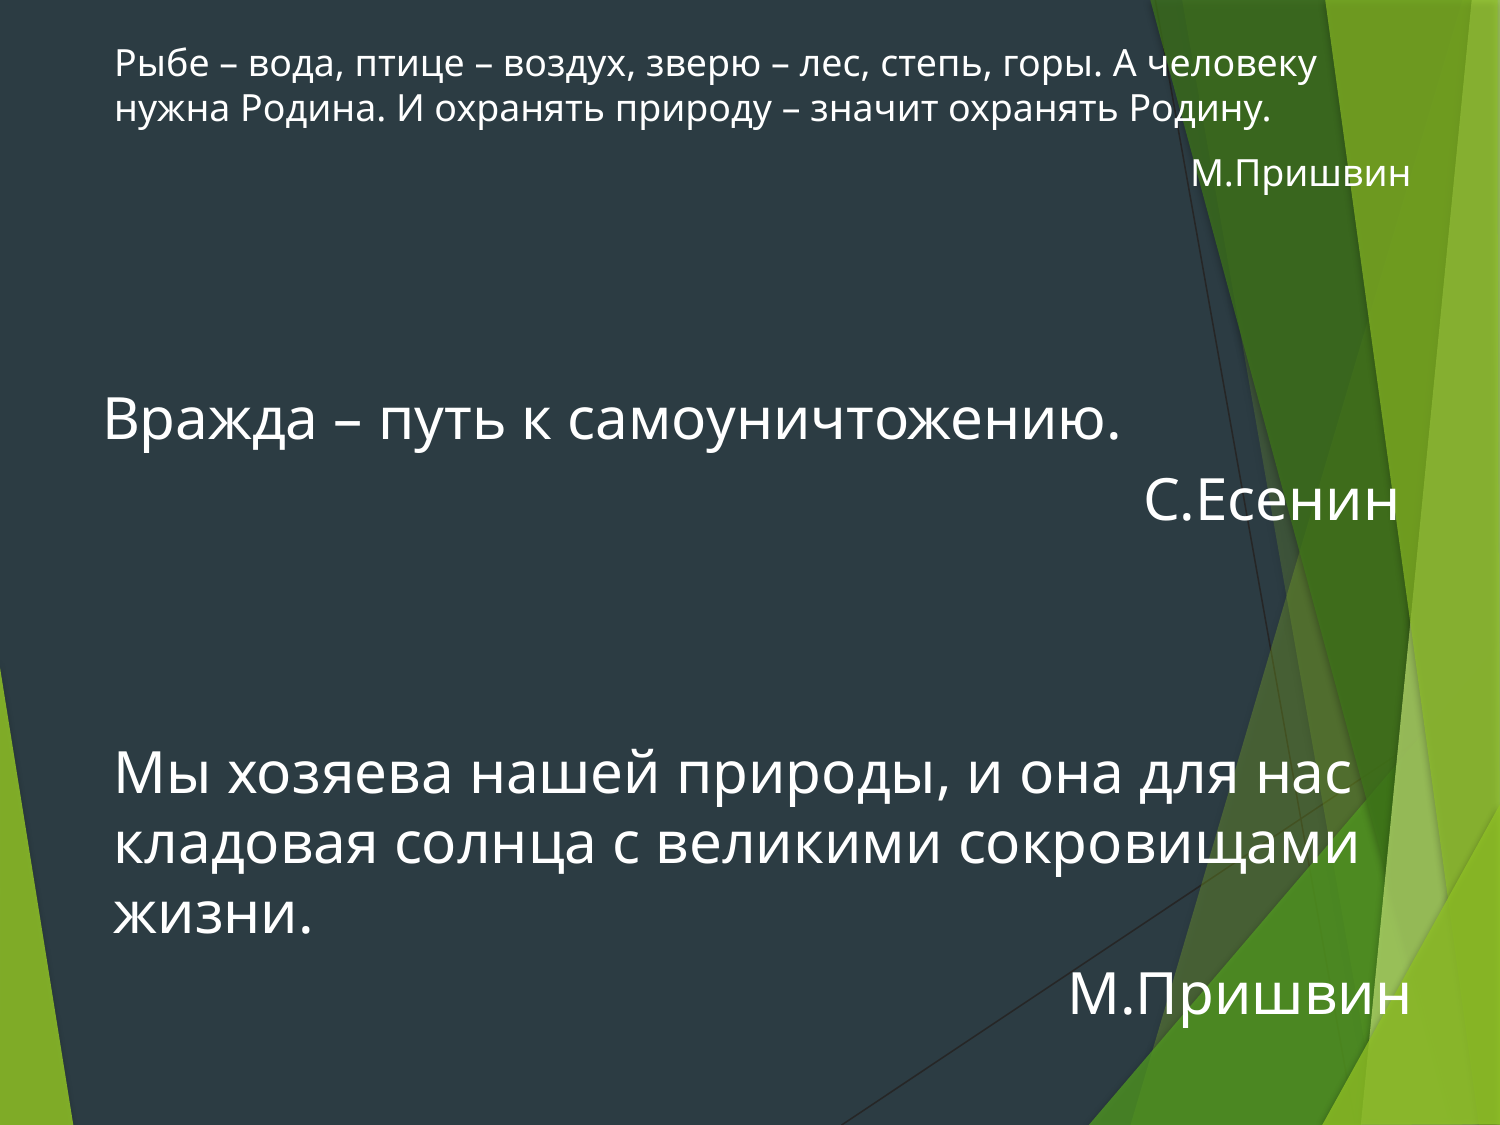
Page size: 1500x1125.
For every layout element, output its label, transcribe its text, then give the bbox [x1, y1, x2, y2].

list Рыбе – вода, птице – воздух, зверю – лес, степь, горы. А человеку нужна Родина. И охранять природу – значит охранять Родину. М.Пришвин [76, 30, 1427, 367]
text_box Вражда – путь к самоуничтожению. С.Есенин [64, 373, 1415, 709]
text_box Мы хозяева нашей природы, и она для нас кладовая солнца с великими сокровищами жизни. М.Пришвин [76, 727, 1427, 1064]
